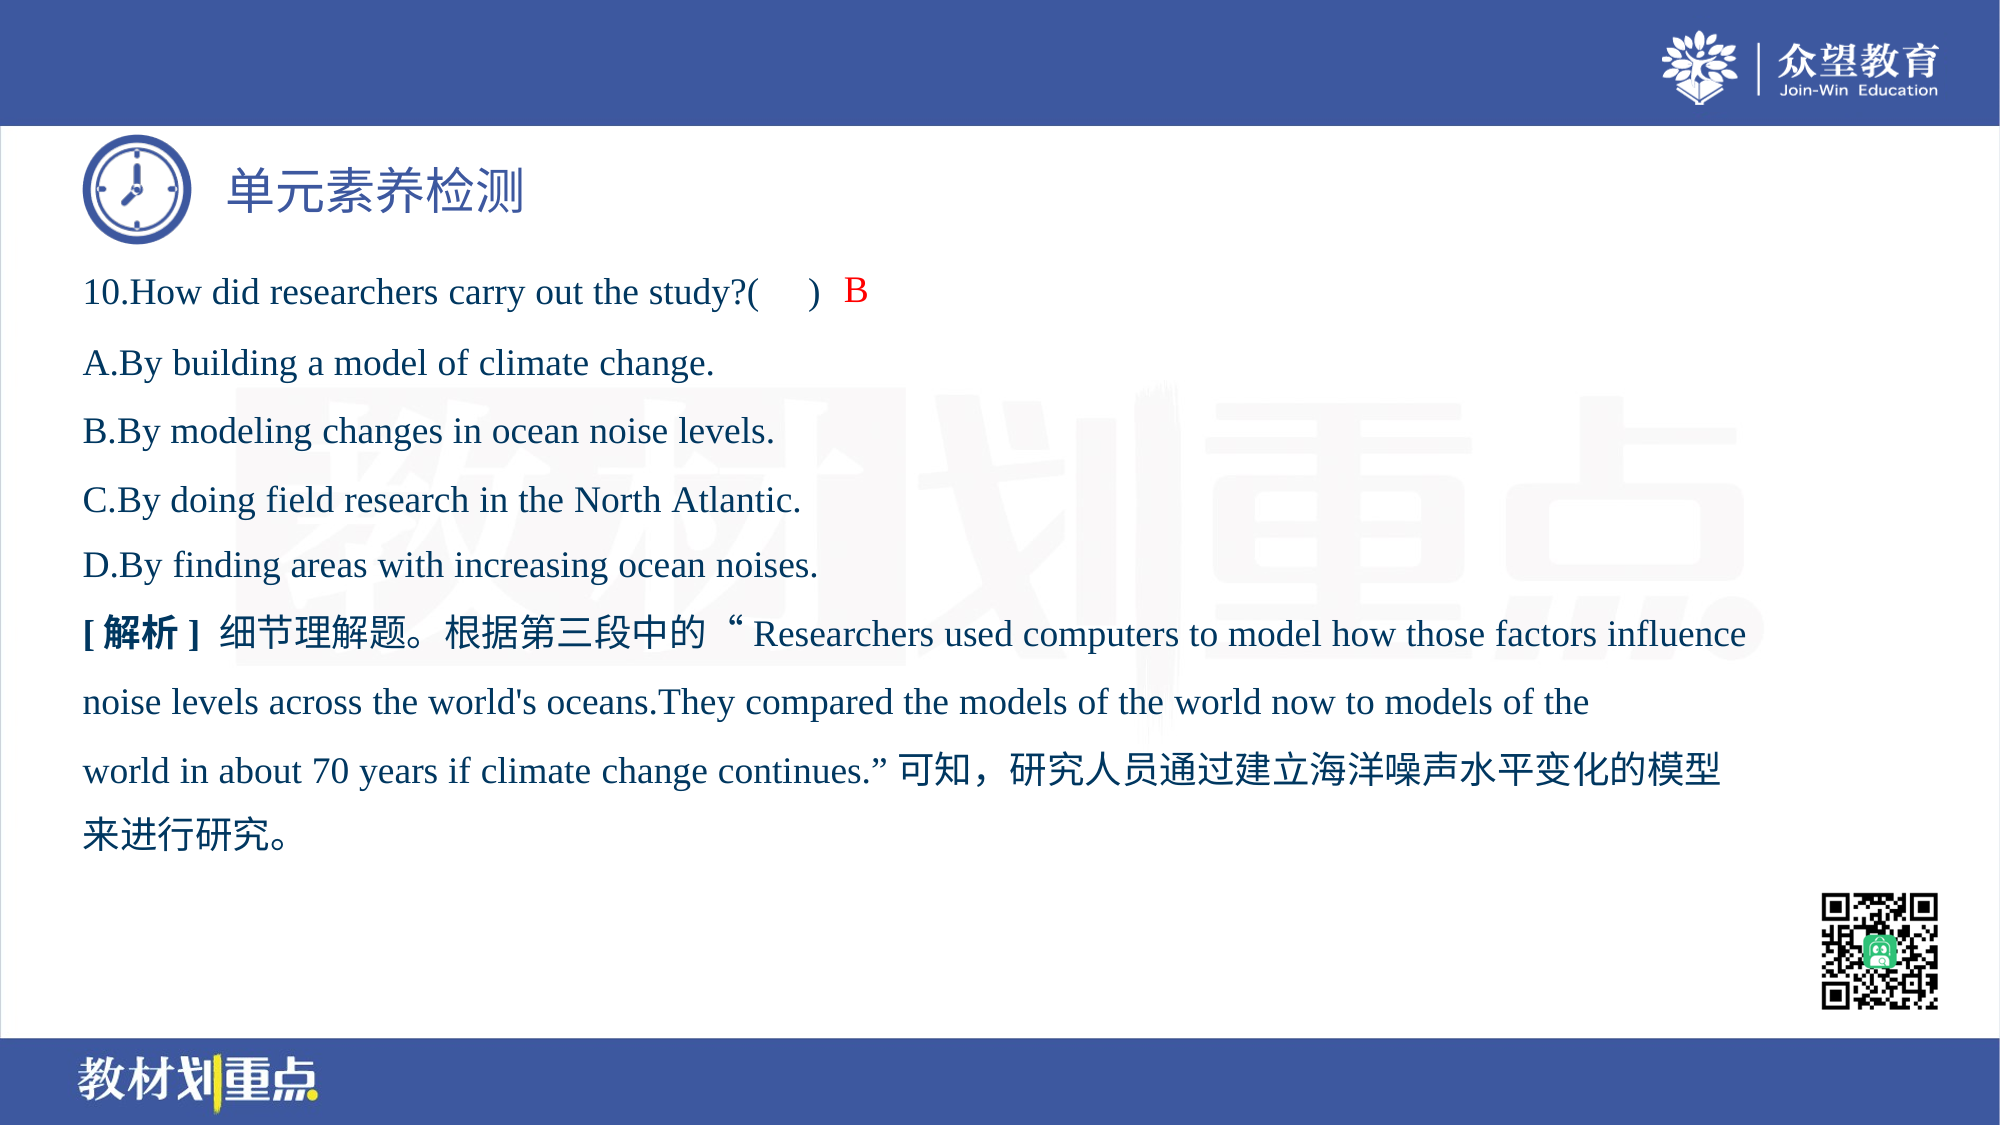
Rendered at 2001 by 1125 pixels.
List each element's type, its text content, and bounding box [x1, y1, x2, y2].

text_box A.By building a model of climate change. B.By modeling changes in ocean noise levels. C.By doing field research in the North Atlantic. D.By finding areas with increasing ocean noises. [82, 313, 1817, 578]
text_box 10.How did researchers carry out the study?( ) [82, 247, 1817, 306]
text_box B [830, 245, 883, 304]
picture [0, 0, 2000, 1125]
text_box [解析] 细节理解题。根据第三段中的“Researchers used computers to model how those factors influence noise levels across the world's oceans.They compared the models of the world now to models of the world in about 70 years if climate change continues.”可知，研究人员通过建立海洋噪声水平变化的模型 来进行研究。 [82, 584, 1817, 850]
